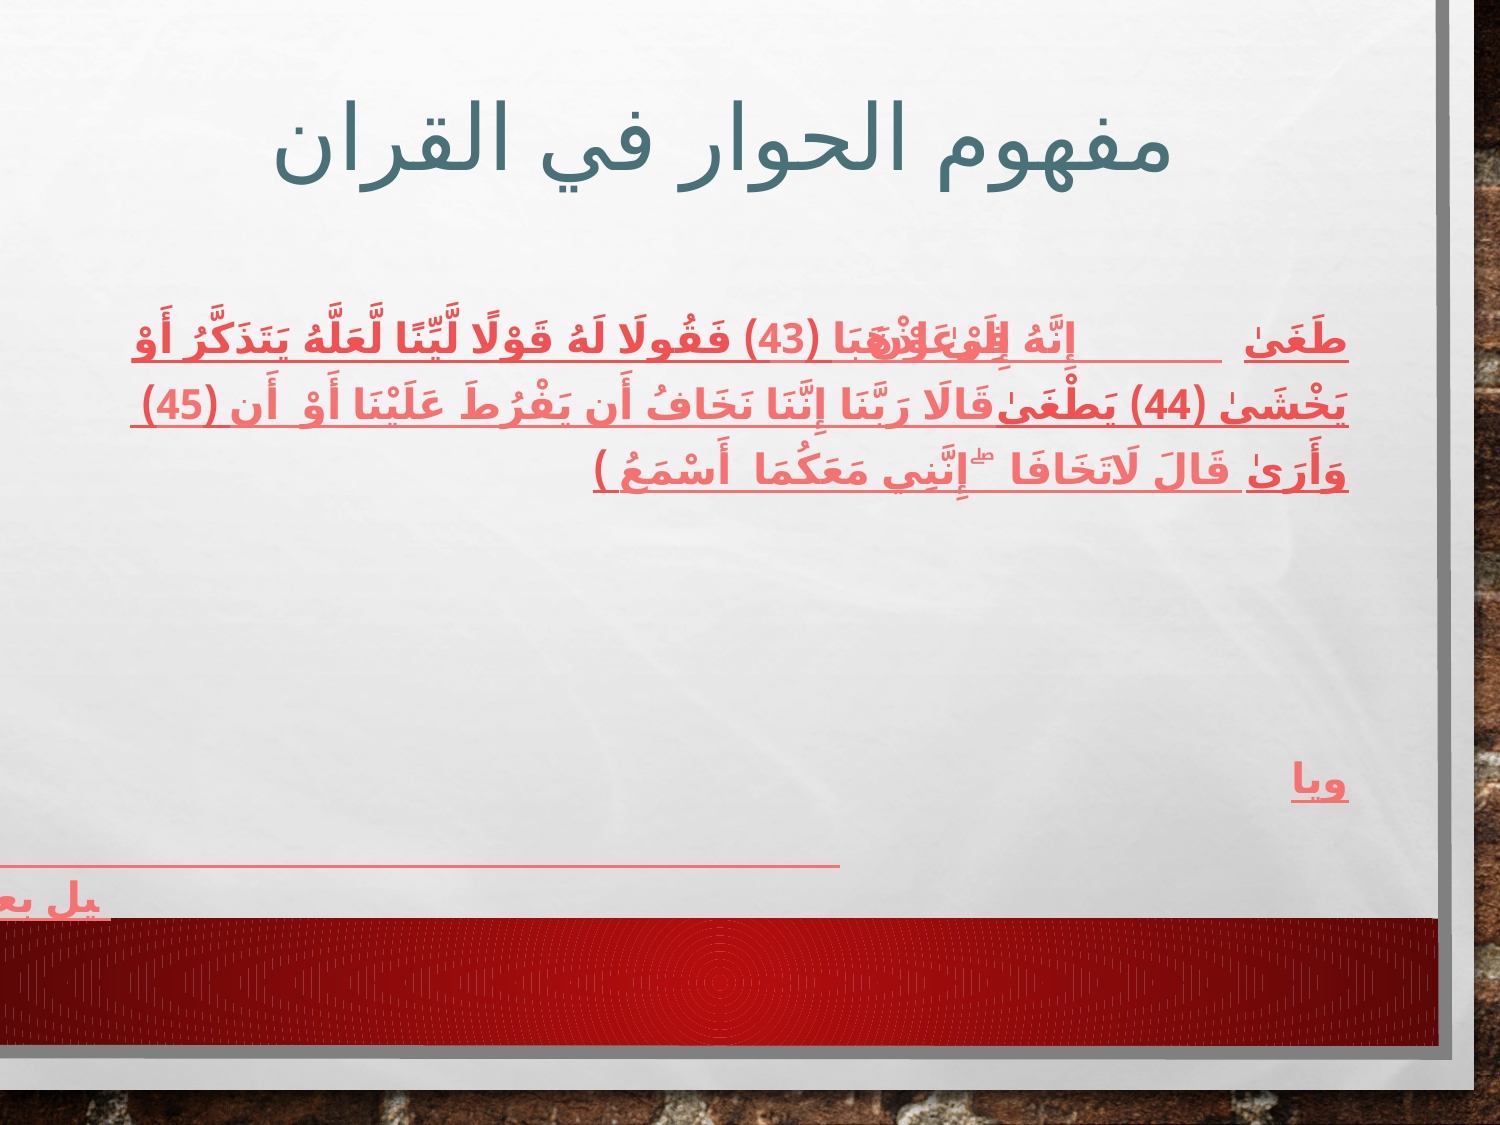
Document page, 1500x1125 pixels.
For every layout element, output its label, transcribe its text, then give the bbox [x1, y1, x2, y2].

list اذْهَبَا إِلَىٰ فِرْعَوْنَ إِنَّهُ طَغَىٰ (43) فَقُولَا لَهُ قَوْلًا لَّيِّنًا لَّعَلَّهُ يَتَذَكَّرُ أَوْ يَخْشَىٰ (44) قَالَا رَبَّنَا إِنَّنَا نَخَافُ أَن يَفْرُطَ عَلَيْنَا أَوْ أَن يَطْغَىٰ (45) قَالَ لَا تَخَافَا ۖ إِنَّنِي مَعَكُمَا أَسْمَعُ وَأَرَىٰ ) وهي تجري بهم في موج كالجبال ونادى نوح ابنه وكان في معزل يا بني اركب معنا ولا تكن مع الكافرين قال سآوي إلى جبل يعصمني من الماء قال لا عاصم اليوم من أمر الله إلا من رحم وحال بينهما الموج فكان من المغرقين وقيل يا أرض ابلعي ماءك ويا سماء أقلعي وغيض الماء وقضي الأمر واستوت على الجودي وقيل بعدا للقوم الظالمين [84, 236, 1364, 780]
title مفهوم الحوار في القران [84, 46, 1364, 236]
picture [0, 0, 1500, 1125]
